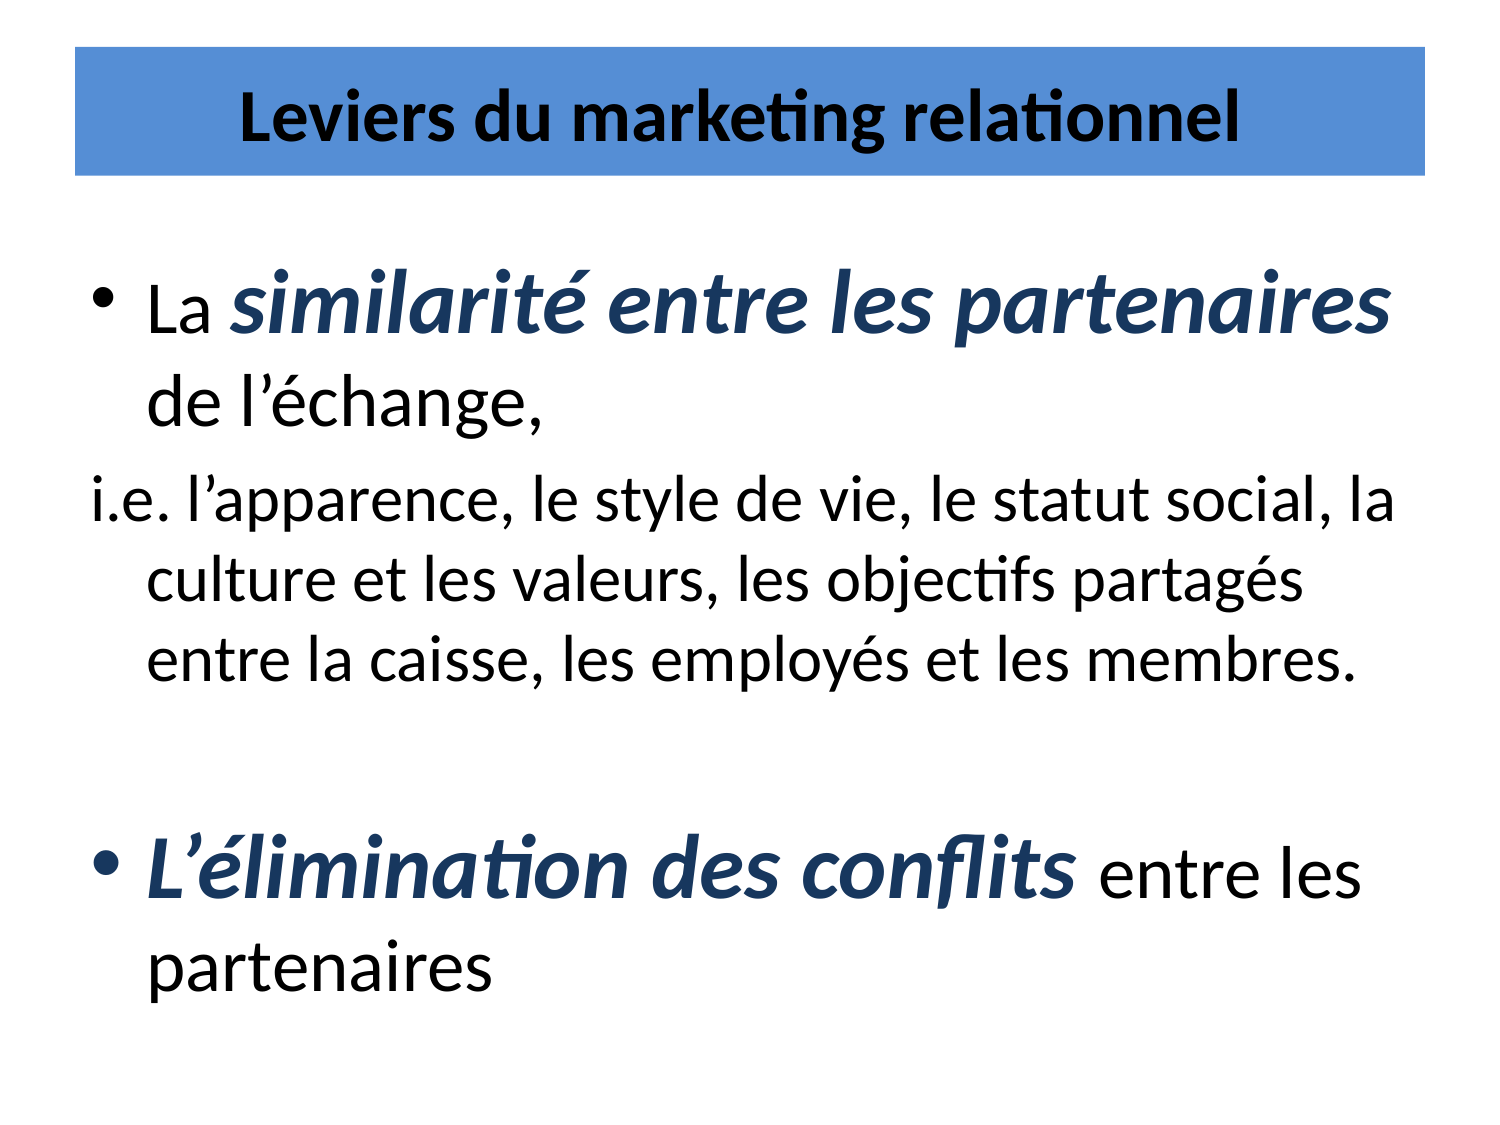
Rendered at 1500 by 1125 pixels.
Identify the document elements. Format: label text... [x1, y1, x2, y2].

list La similarité entre les partenaires de l’échange, i.e. l’apparence, le style de vie, le statut social, la culture et les valeurs, les objectifs partagés entre la caisse, les employés et les membres. L’élimination des conflits entre les partenaires [75, 234, 1425, 985]
title Leviers du marketing relationnel [75, 46, 1425, 176]
